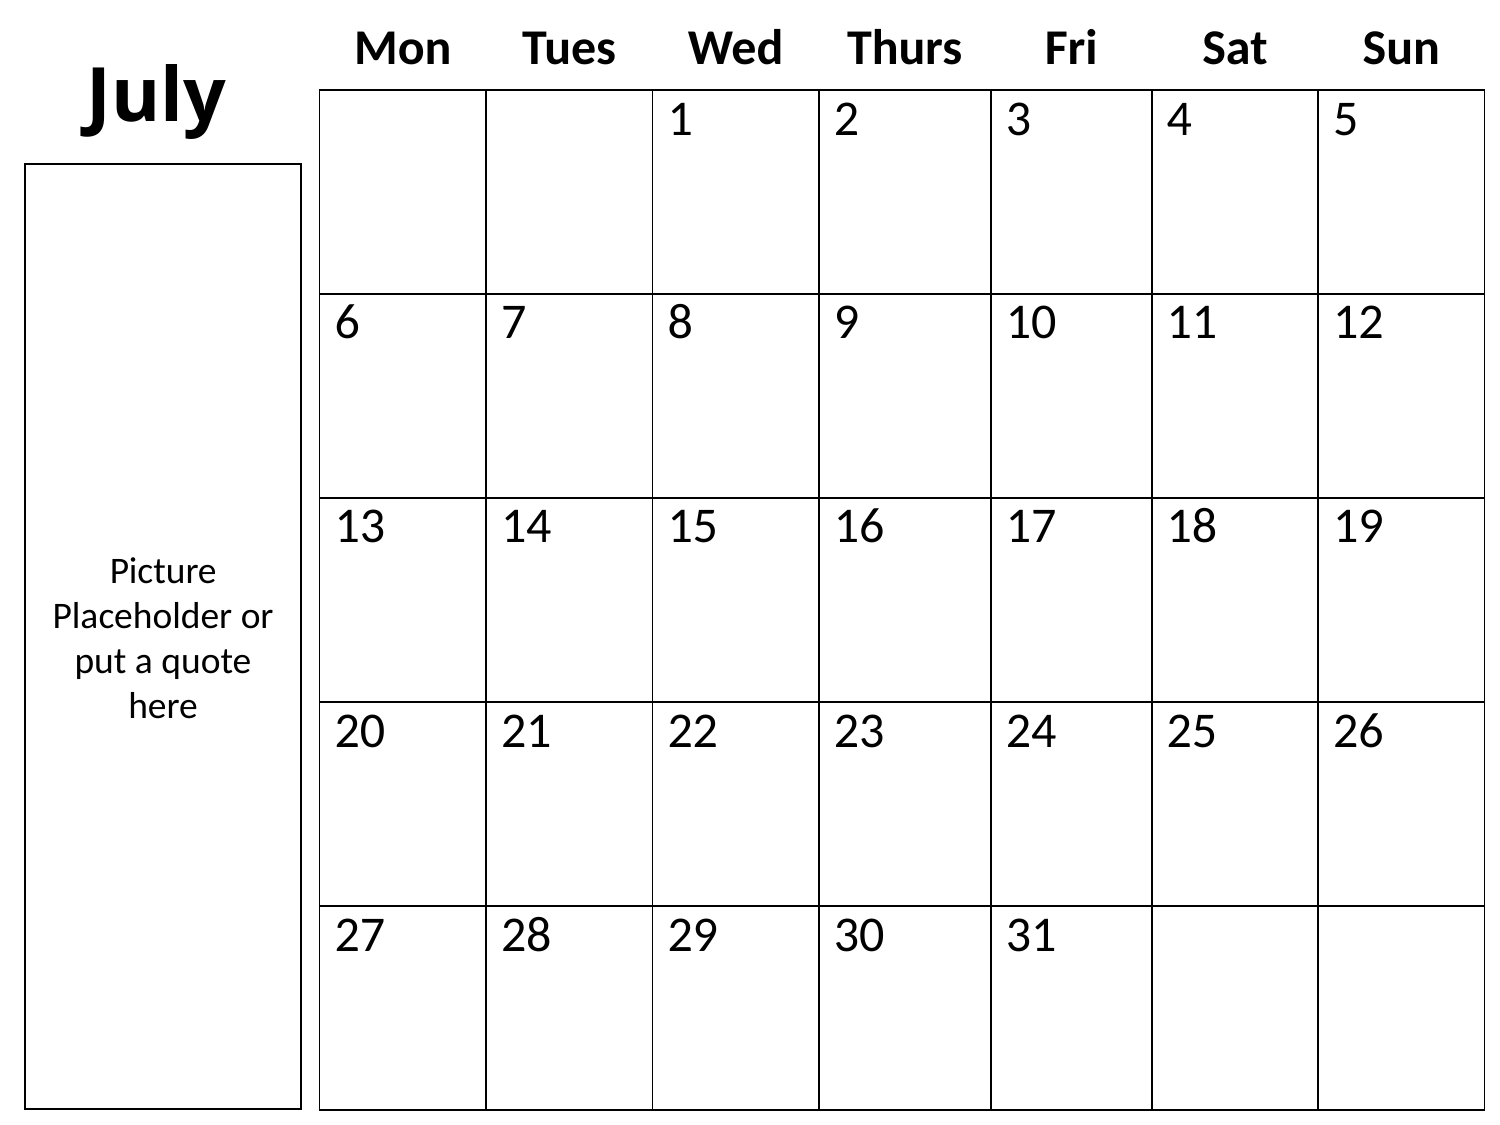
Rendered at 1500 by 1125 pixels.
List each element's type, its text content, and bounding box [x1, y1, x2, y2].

table_cell 30 [820, 907, 990, 1109]
table_cell 13 [320, 499, 485, 701]
table_cell [1319, 907, 1484, 1109]
table_cell 8 [653, 295, 818, 497]
table_cell 17 [992, 499, 1151, 701]
table_header Thurs [819, 15, 991, 89]
table_cell 9 [820, 295, 990, 497]
table_header Wed [652, 15, 819, 89]
table_header Tues [486, 15, 652, 89]
table_cell 1 [653, 91, 818, 293]
table_header Sun [1318, 15, 1484, 89]
table_cell 5 [1319, 91, 1484, 293]
table_cell 23 [820, 703, 990, 905]
table_cell [320, 91, 485, 293]
table_cell 19 [1319, 499, 1484, 701]
table_cell 2 [820, 91, 990, 293]
table_cell 14 [487, 499, 652, 701]
table_cell 6 [320, 295, 485, 497]
table_cell 22 [653, 703, 818, 905]
table_header Sat [1152, 15, 1318, 89]
table_header Mon [320, 15, 486, 89]
table_cell 21 [487, 703, 652, 905]
table_cell [1153, 907, 1317, 1109]
table_cell 20 [320, 703, 485, 905]
table_cell 29 [653, 907, 818, 1109]
table_cell 11 [1153, 295, 1317, 497]
table_cell 24 [992, 703, 1151, 905]
table_cell 31 [992, 907, 1151, 1109]
table_cell 26 [1319, 703, 1484, 905]
table_cell 10 [992, 295, 1151, 497]
table_cell 27 [320, 907, 485, 1109]
table_cell 15 [653, 499, 818, 701]
table_cell 12 [1319, 295, 1484, 497]
table_cell 16 [820, 499, 990, 701]
table_cell 28 [487, 907, 652, 1109]
text_box Picture Placeholder or put a quote here [24, 163, 302, 1110]
title July [29, 34, 303, 160]
table_header Fri [991, 15, 1152, 89]
table_cell 3 [992, 91, 1151, 293]
table_cell 25 [1153, 703, 1317, 905]
table_cell 4 [1153, 91, 1317, 293]
table_cell 7 [487, 295, 652, 497]
table_cell [487, 91, 652, 293]
table_cell 18 [1153, 499, 1317, 701]
